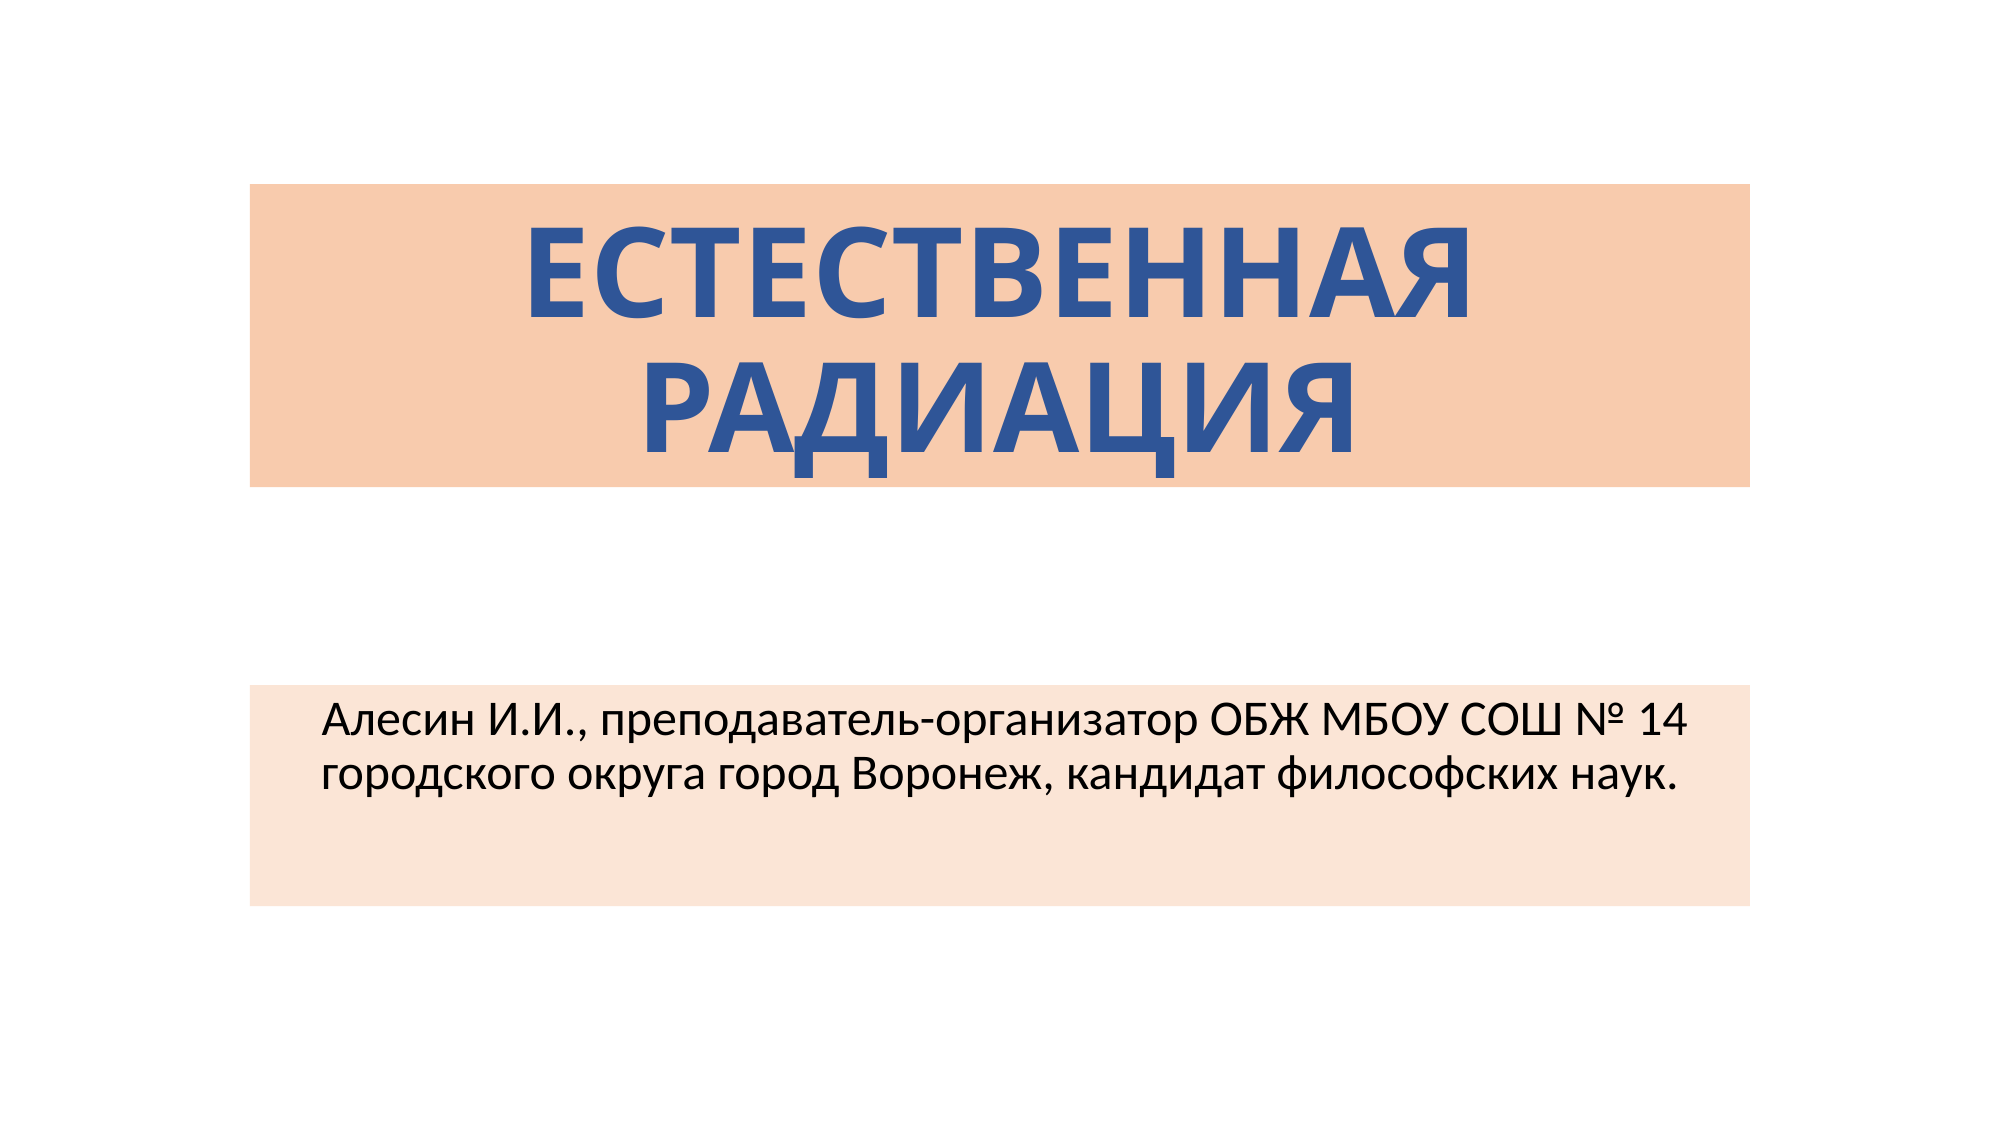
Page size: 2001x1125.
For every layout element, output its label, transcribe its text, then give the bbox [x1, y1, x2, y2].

title ЕСТЕСТВЕННАЯ РАДИАЦИЯ [249, 184, 1750, 488]
subtitle Алесин И.И., преподаватель-организатор ОБЖ МБОУ СОШ № 14 городского округа город Воронеж, кандидат философских наук. [249, 685, 1750, 907]
